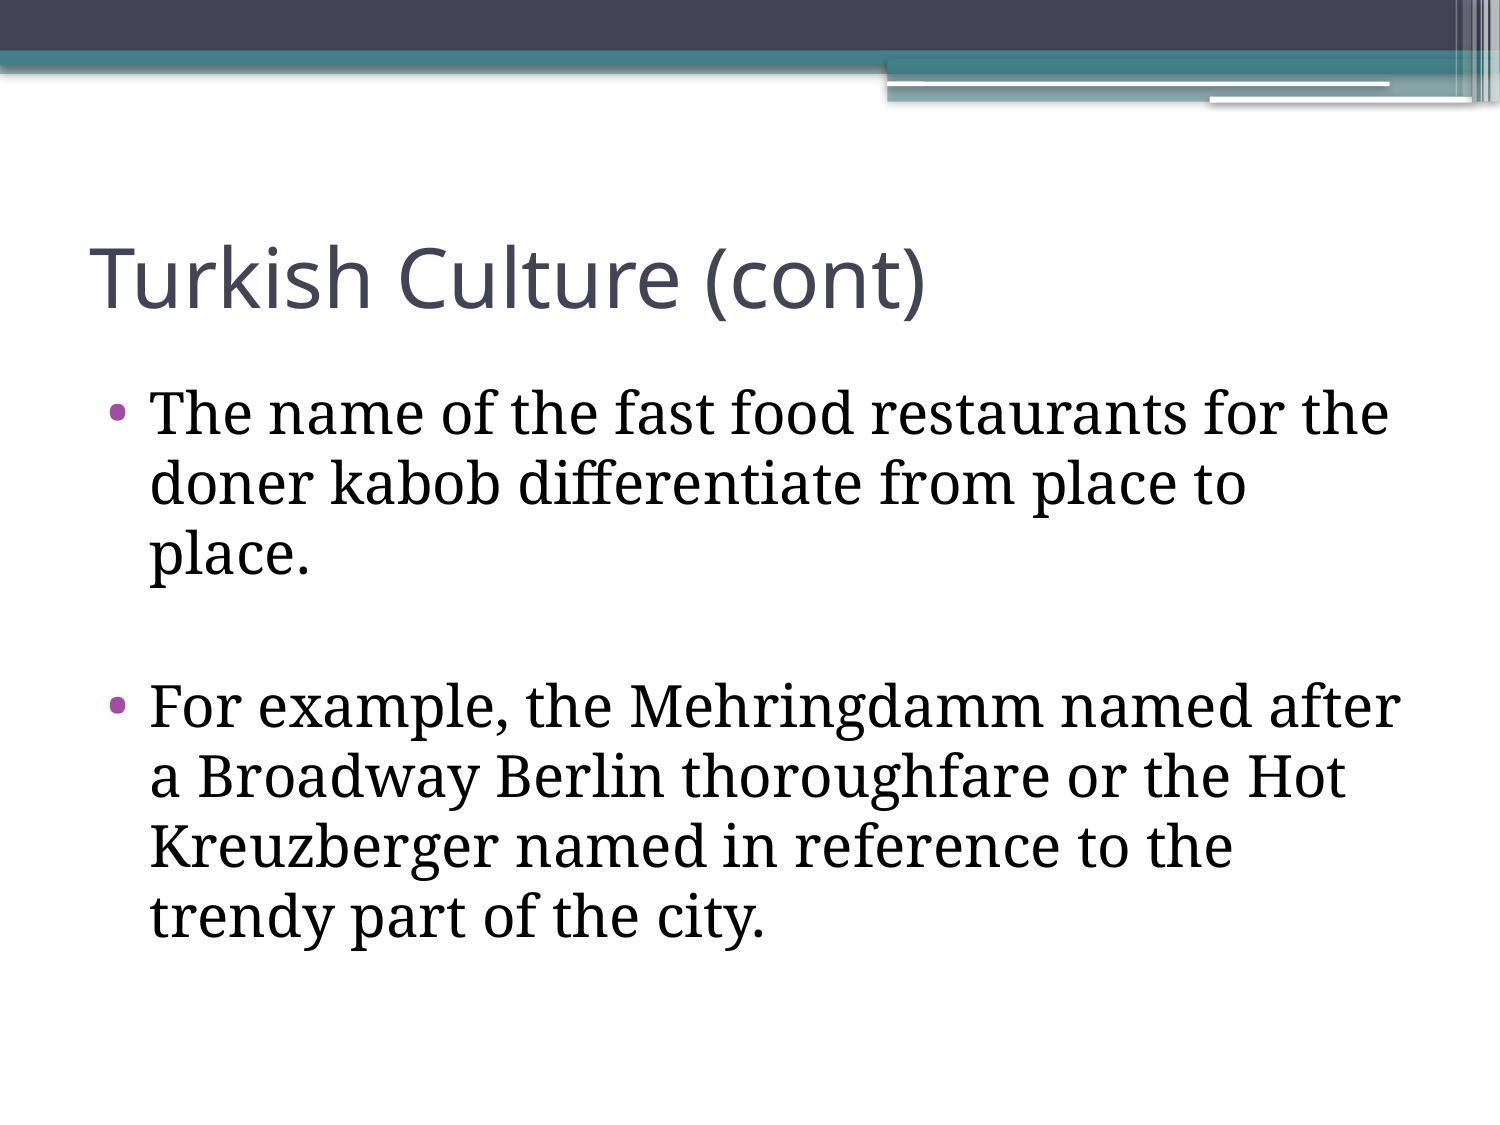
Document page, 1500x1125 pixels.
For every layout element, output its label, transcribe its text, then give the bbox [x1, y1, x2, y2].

list The name of the fast food restaurants for the doner kabob differentiate from place to place. For example, the Mehringdamm named after a Broadway Berlin thoroughfare or the Hot Kreuzberger named in reference to the trendy part of the city. [75, 368, 1425, 1079]
title Turkish Culture (cont) [75, 187, 1425, 363]
